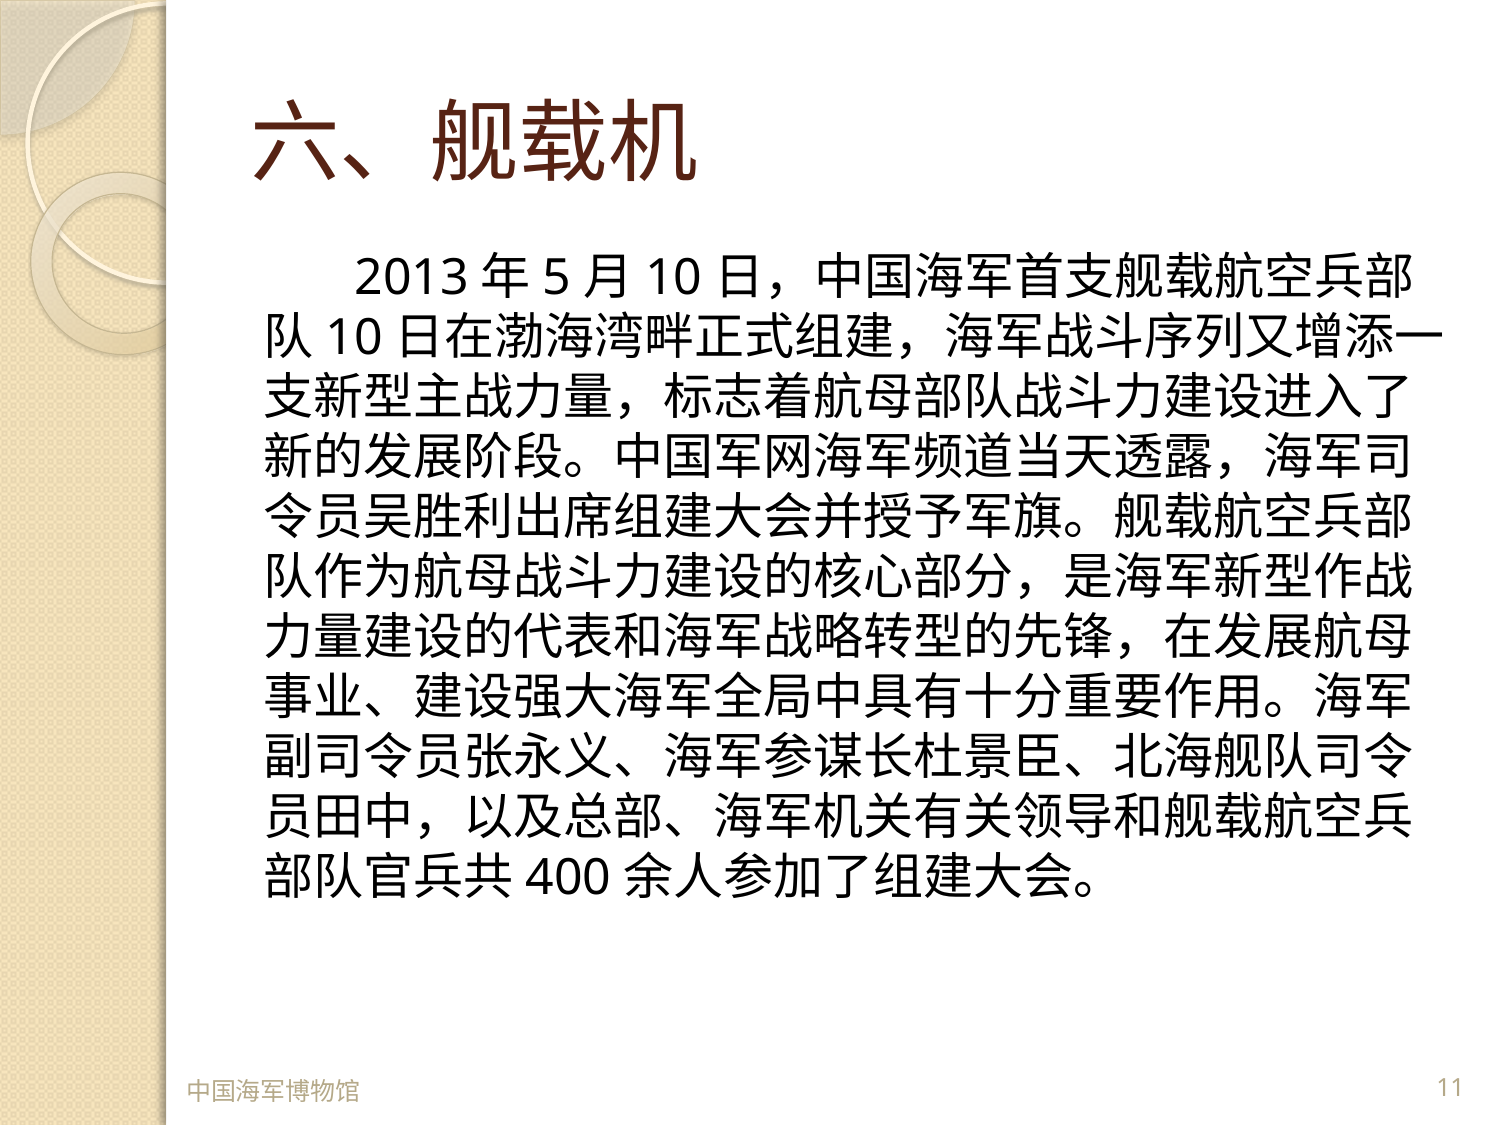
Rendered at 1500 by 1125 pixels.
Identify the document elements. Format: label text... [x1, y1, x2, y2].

slide_number 11 [1413, 1034, 1488, 1113]
footer 中国海军博物馆 [171, 1034, 621, 1113]
list 2013年5月10日，中国海军首支舰载航空兵部队10日在渤海湾畔正式组建，海军战斗序列又增添一支新型主战力量，标志着航母部队战斗力建设进入了新的发展阶段。中国军网海军频道当天透露，海军司令员吴胜利出席组建大会并授予军旗。舰载航空兵部队作为航母战斗力建设的核心部分，是海军新型作战力量建设的代表和海军战略转型的先锋，在发展航母事业、建设强大海军全局中具有十分重要作用。海军副司令员张永义、海军参谋长杜景臣、北海舰队司令员田中，以及总部、海军机关有关领导和舰载航空兵部队官兵共400余人参加了组建大会。 [235, 237, 1466, 1025]
title 六、舰载机 [235, 45, 1466, 233]
